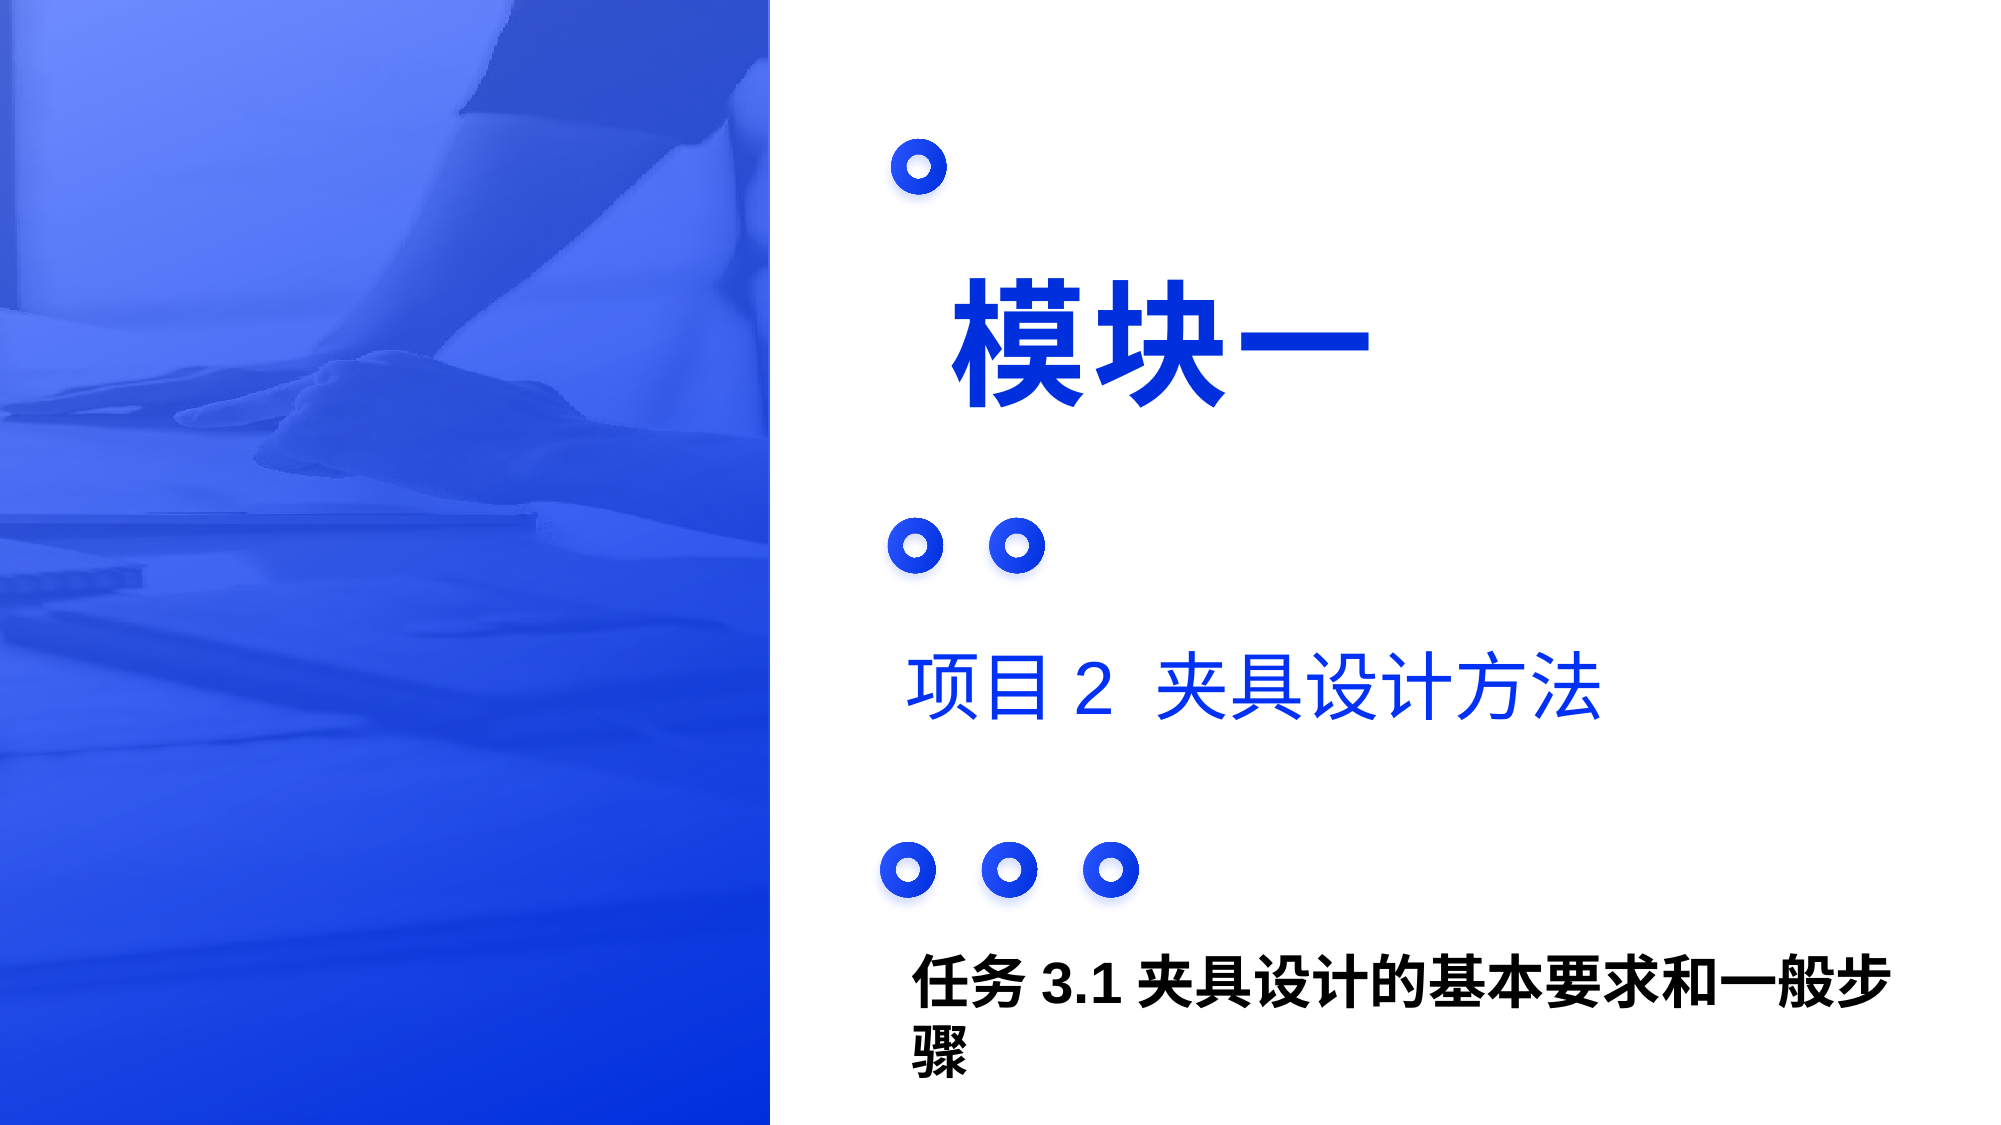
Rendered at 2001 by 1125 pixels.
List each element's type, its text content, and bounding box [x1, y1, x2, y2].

text_box [886, 516, 945, 575]
picture [0, 0, 768, 1125]
text_box [980, 841, 1039, 899]
text_box [890, 137, 948, 196]
text_box 任务3.1夹具设计的基本要求和一般步骤 [896, 938, 1966, 1093]
text_box [1082, 841, 1140, 899]
text_box [988, 516, 1046, 575]
text_box 项目2 夹具设计方法 [890, 587, 1847, 913]
text_box [879, 841, 937, 899]
text_box 模块一 [934, 250, 1703, 369]
